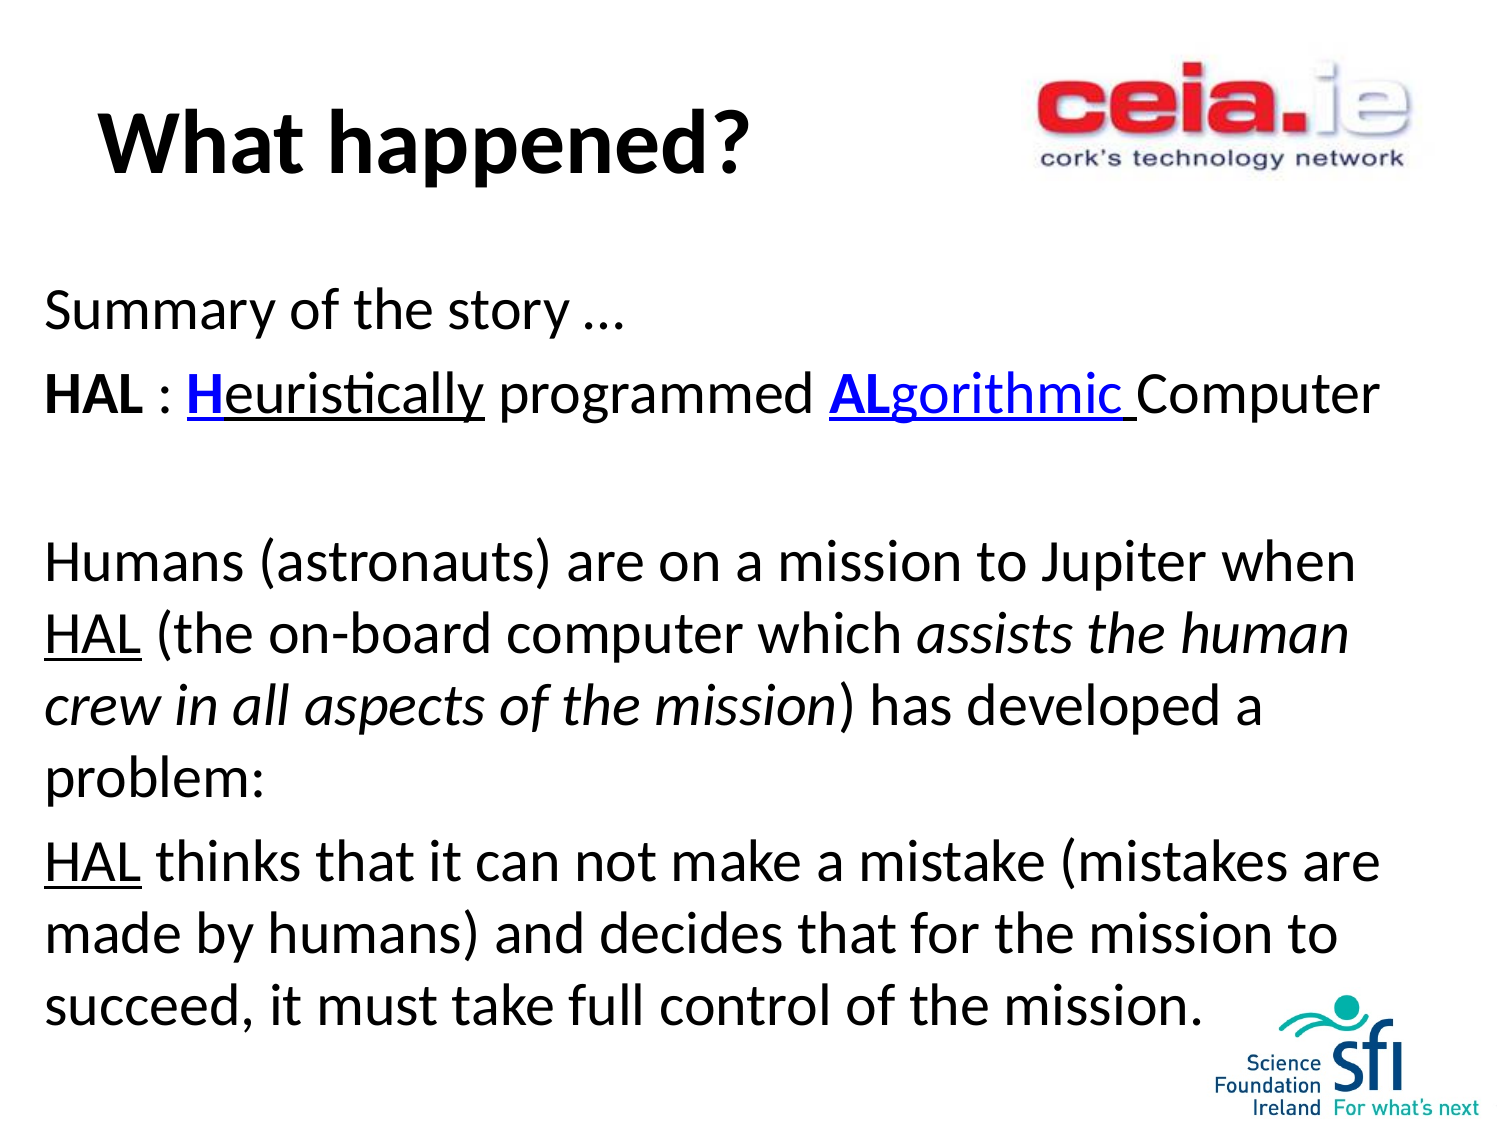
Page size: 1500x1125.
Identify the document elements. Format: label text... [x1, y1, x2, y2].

list Summary of the story … HAL : Heuristically programmed ALgorithmic Computer Humans (astronauts) are on a mission to Jupiter when HAL (the on-board computer which assists the human crew in all aspects of the mission) has developed a problem: HAL thinks that it can not make a mistake (mistakes are made by humans) and decides that for the mission to succeed, it must take full control of the mission. [29, 261, 1471, 1047]
picture [1196, 987, 1497, 1125]
title What happened? [17, 42, 833, 231]
picture [1021, 30, 1485, 195]
